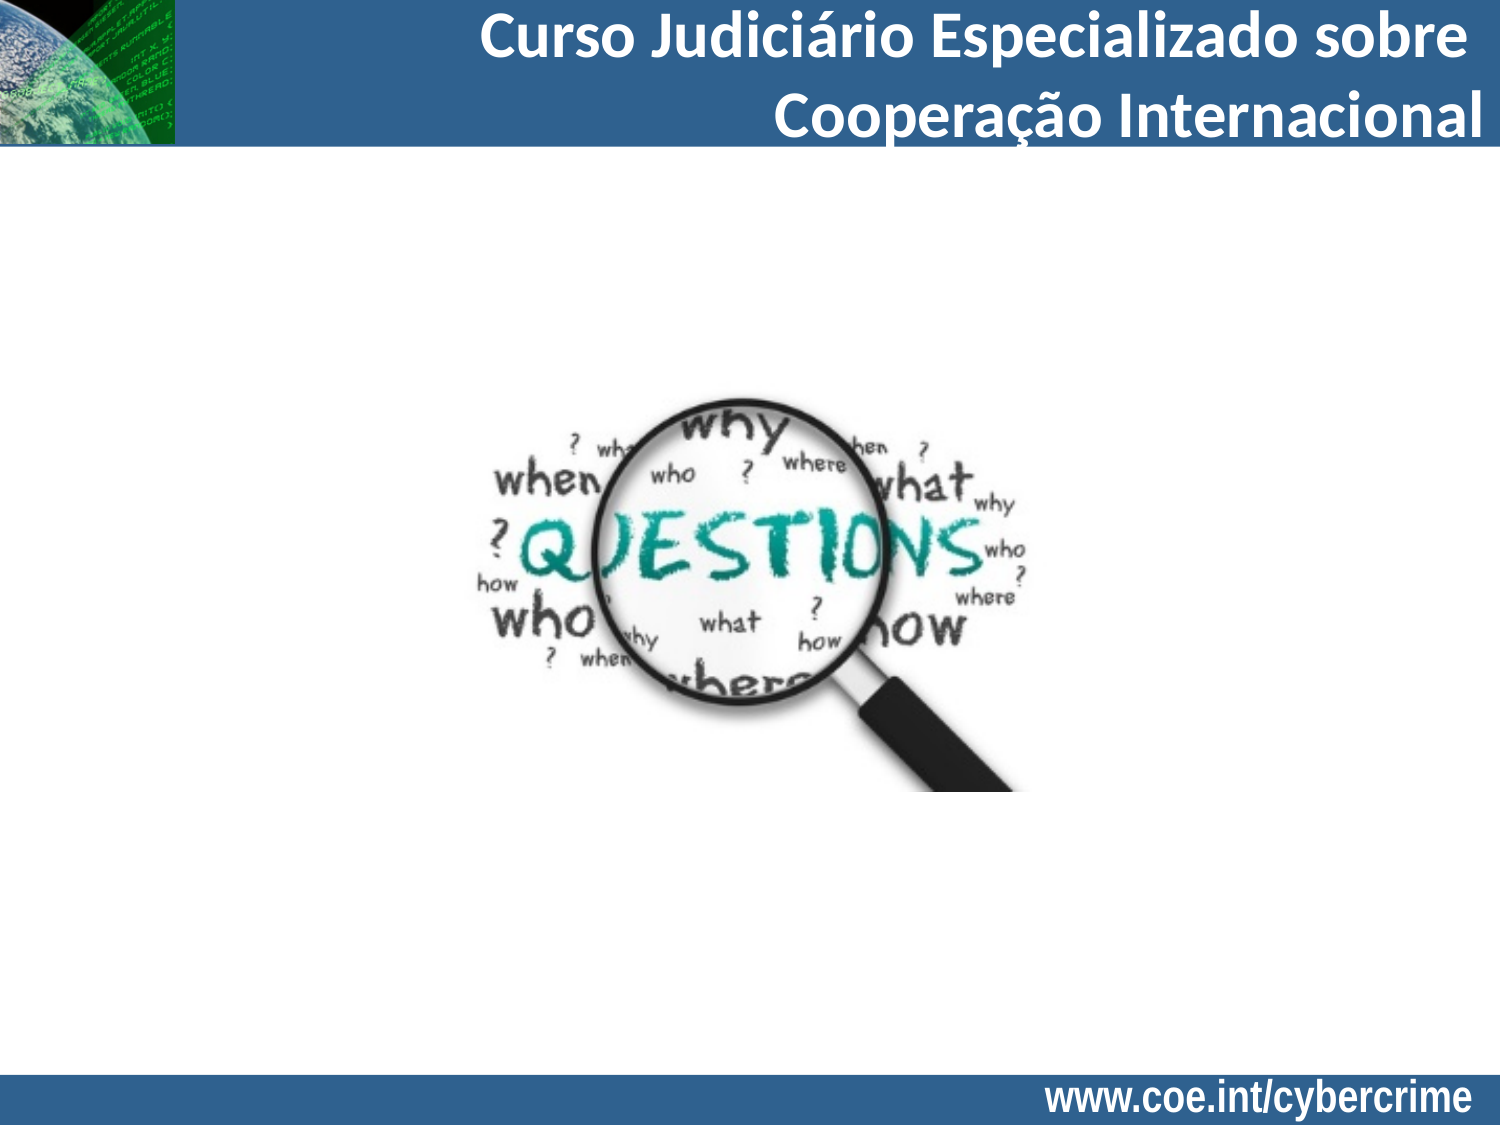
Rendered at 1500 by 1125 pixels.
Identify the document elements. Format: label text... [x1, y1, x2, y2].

picture [443, 332, 1057, 793]
text_box [0, 1073, 1030, 1125]
picture [0, 0, 175, 144]
text_box Curso Judiciário Especializado sobre Cooperação Internacional [177, 0, 1500, 149]
text_box www.coe.int/cybercrime [1030, 1059, 1500, 1125]
